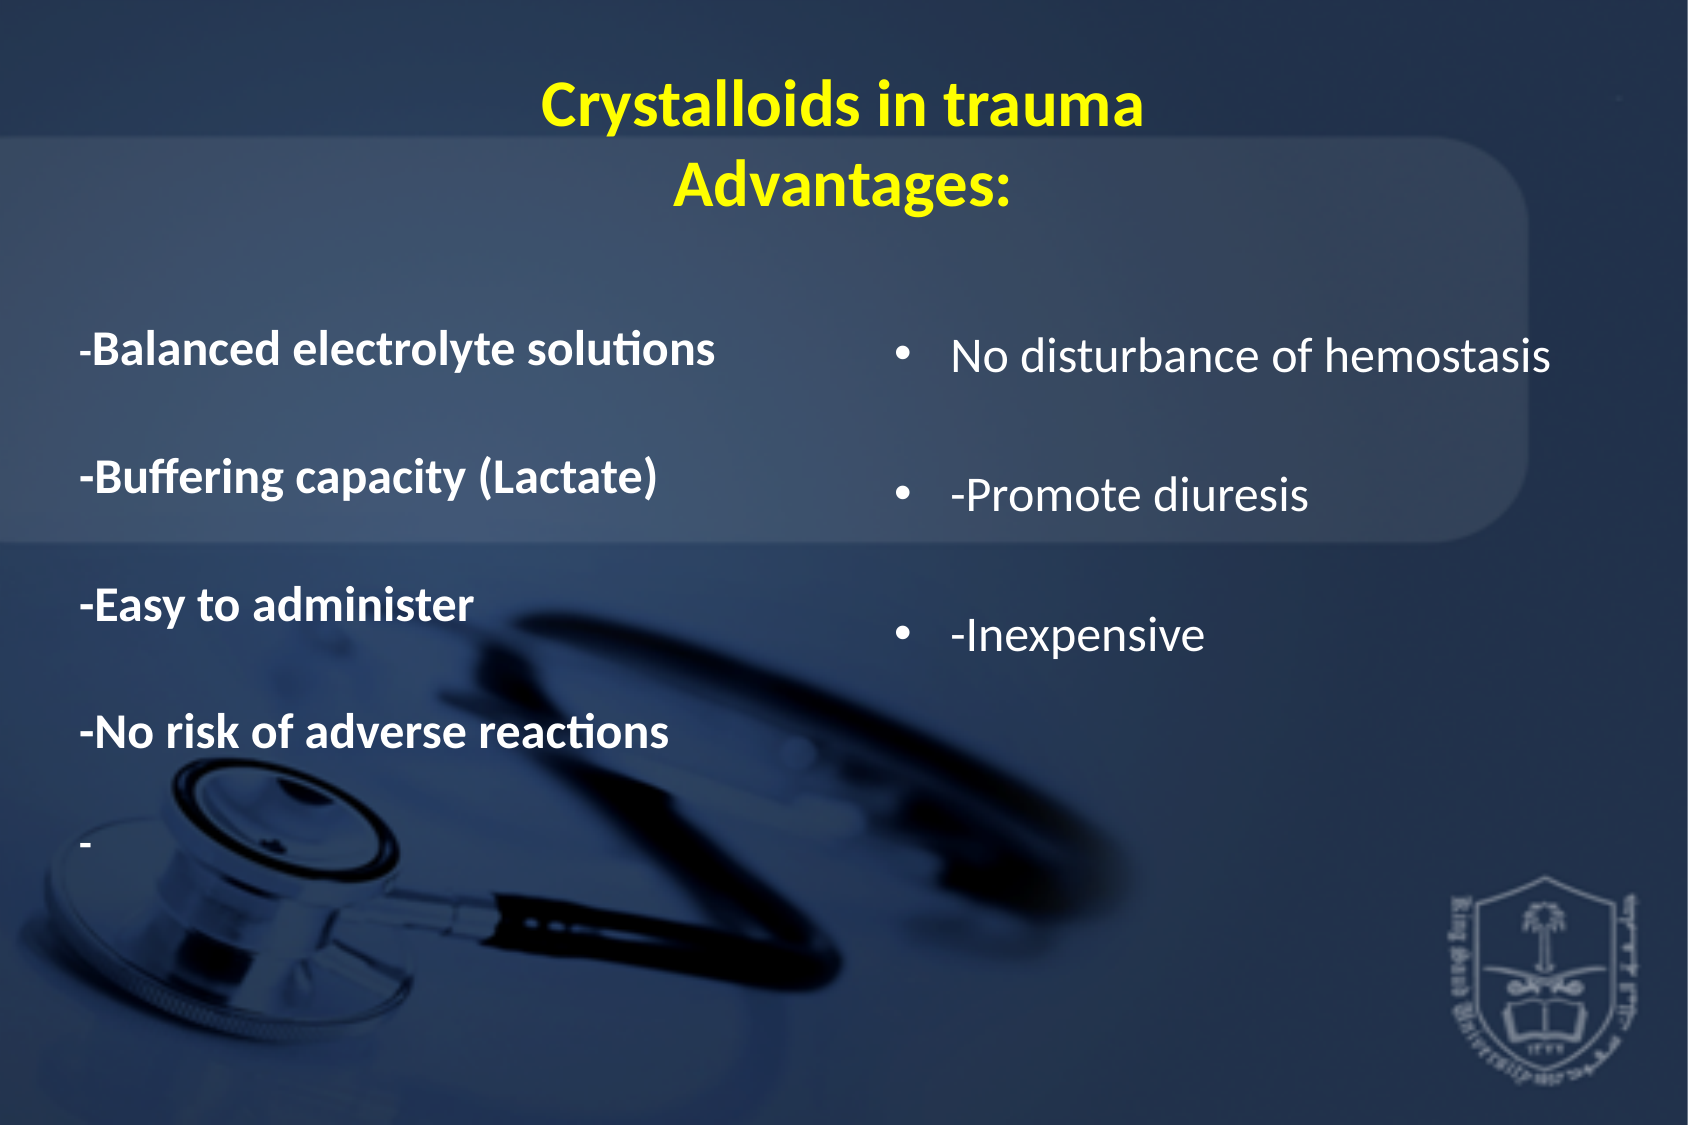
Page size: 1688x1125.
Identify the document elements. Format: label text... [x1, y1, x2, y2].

picture [0, 0, 1688, 1125]
list -Balanced electrolyte solutions -Buffering capacity (Lactate) -Easy to administer -No risk of adverse reactions - [64, 314, 810, 1058]
list No disturbance of hemostasis -Promote diuresis -Inexpensive [879, 314, 1625, 1058]
title Crystalloids in trauma Advantages: [84, 45, 1604, 234]
